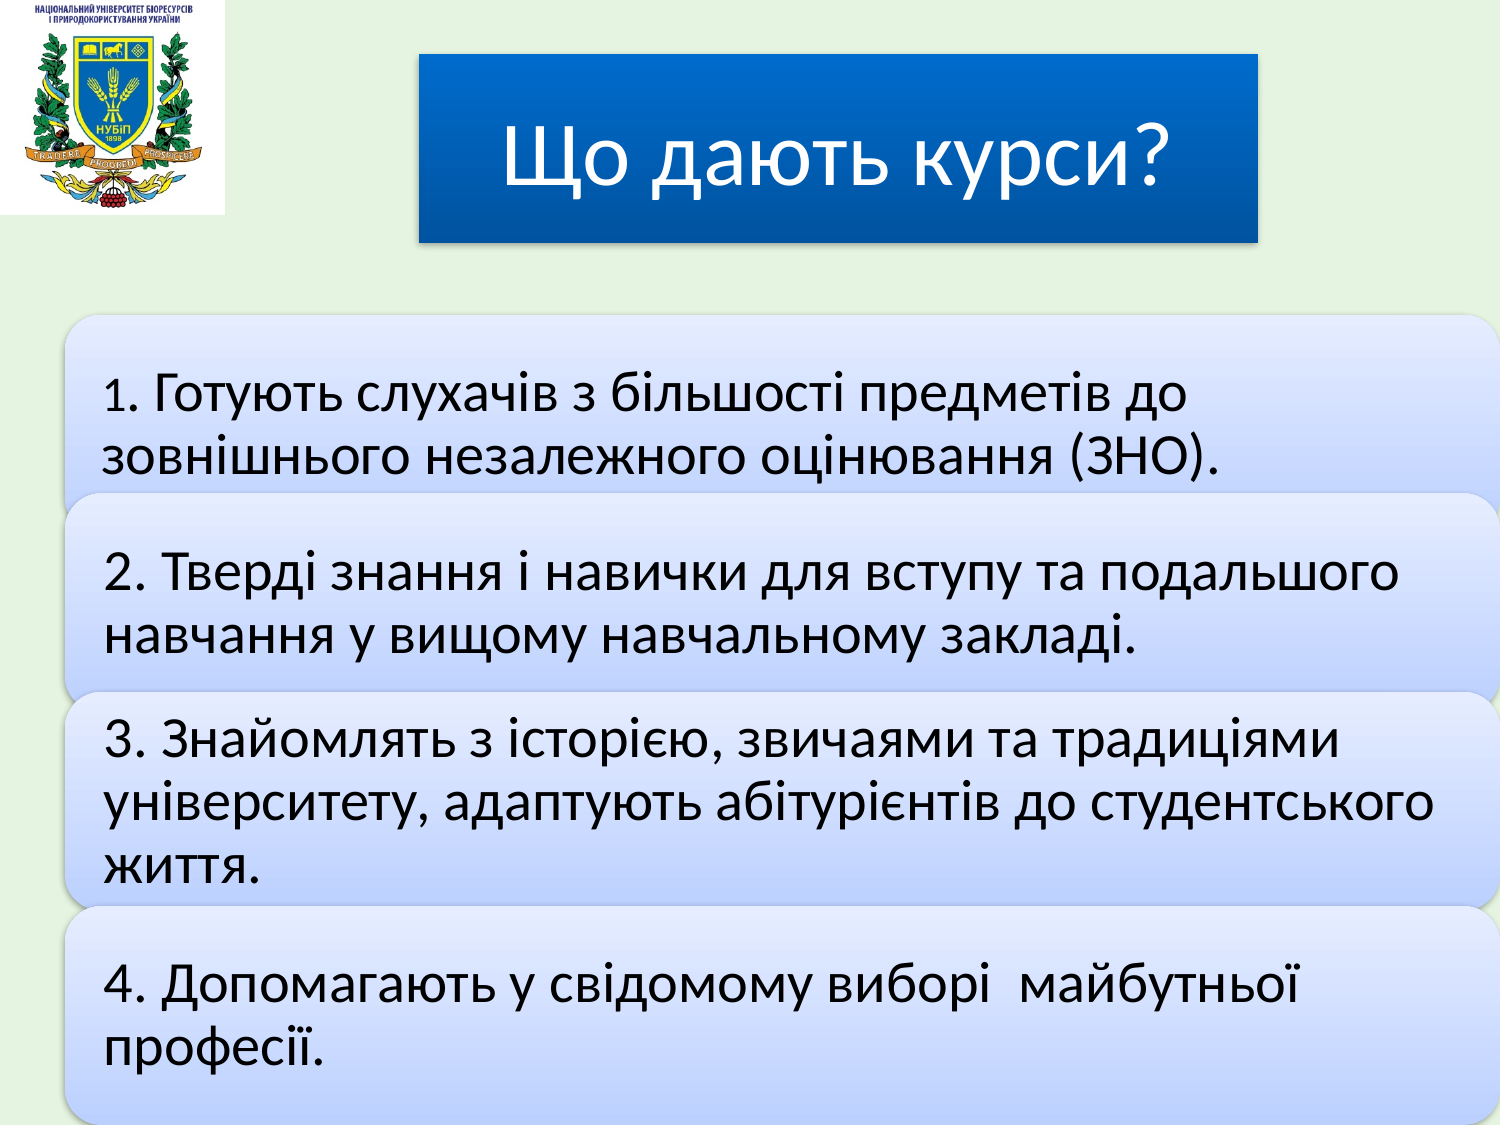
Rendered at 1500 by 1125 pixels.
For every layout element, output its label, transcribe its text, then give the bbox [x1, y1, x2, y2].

picture [0, 0, 225, 215]
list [64, 243, 1500, 1125]
title Що дають курси? [419, 54, 1258, 241]
